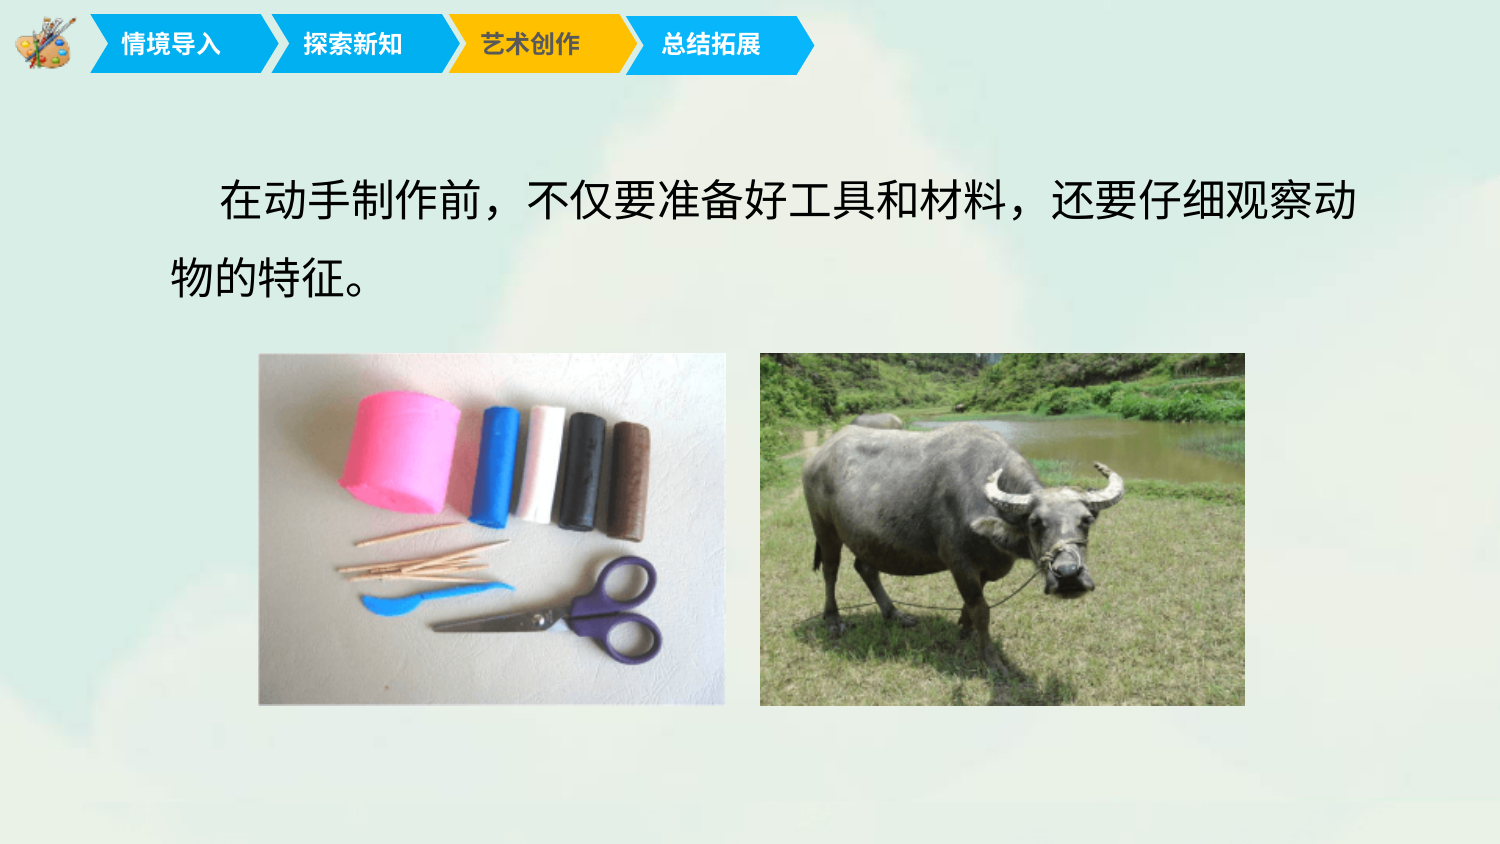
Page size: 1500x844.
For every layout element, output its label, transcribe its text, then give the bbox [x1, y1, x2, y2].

picture [0, 0, 1500, 844]
text_box 在动手制作前，不仅要准备好工具和材料，还要仔细观察动物的特征。 [159, 140, 1389, 310]
